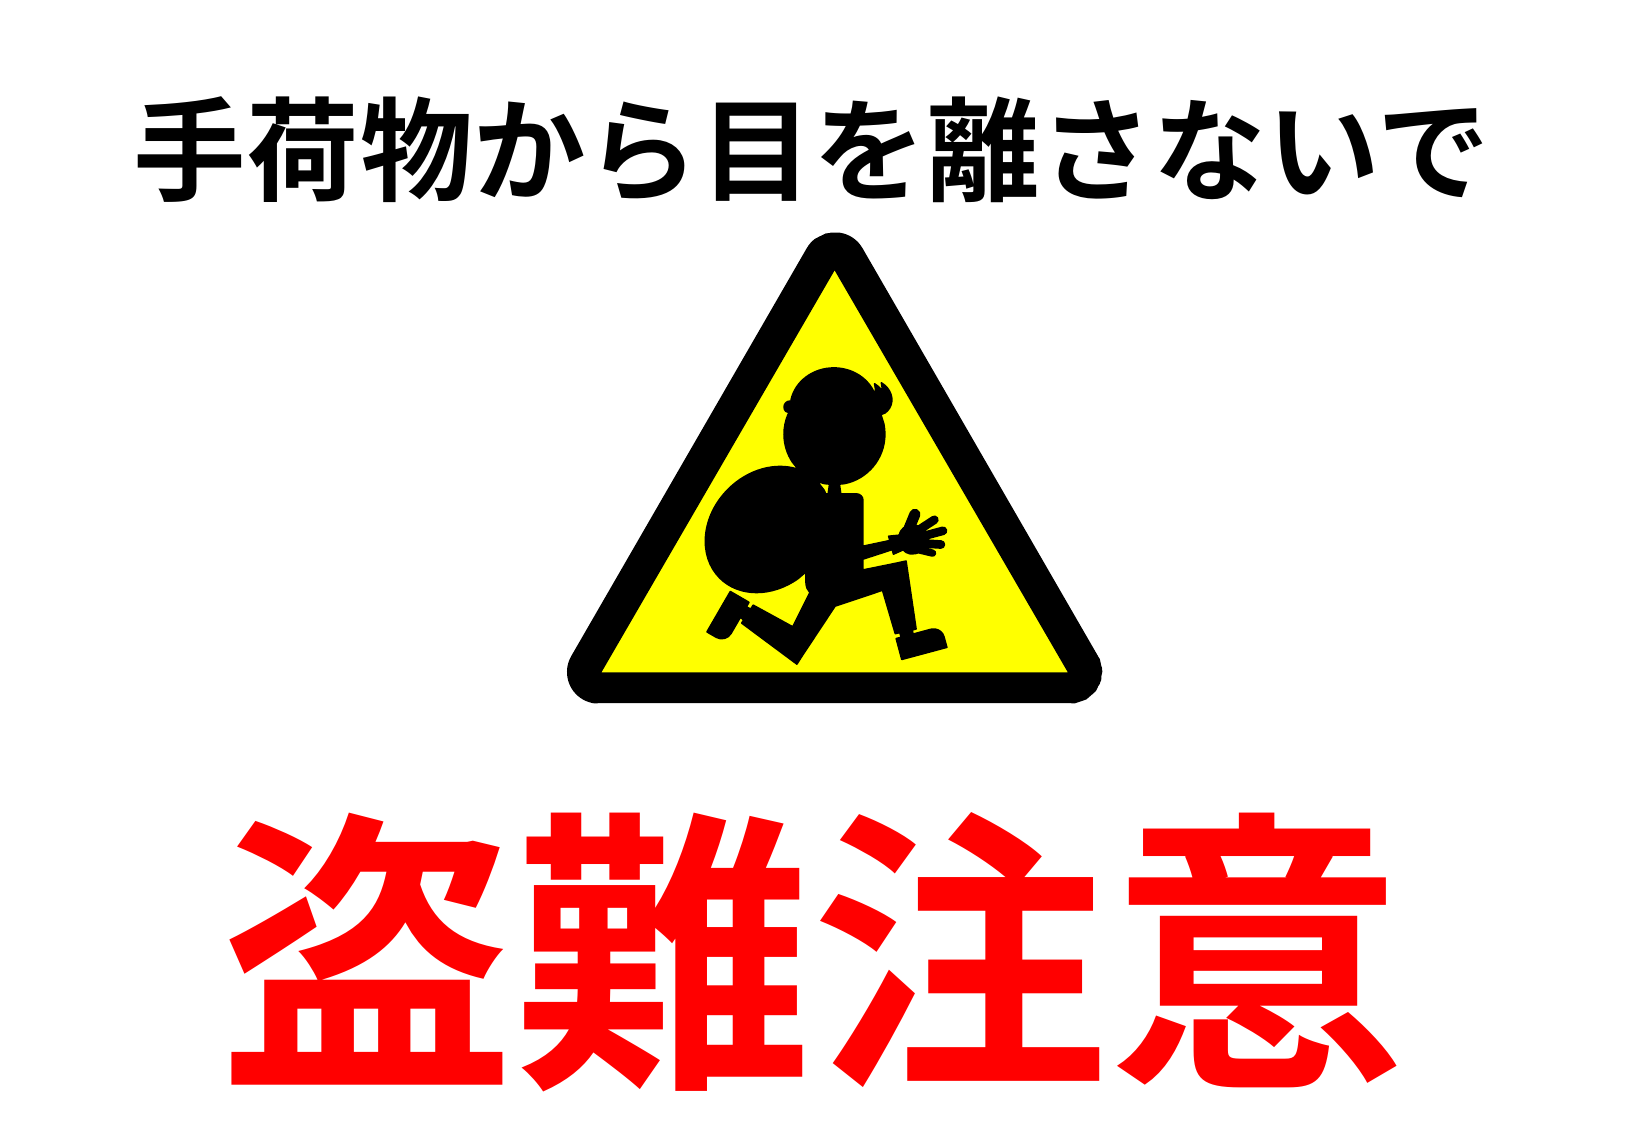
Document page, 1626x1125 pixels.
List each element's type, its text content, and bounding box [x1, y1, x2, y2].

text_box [567, 233, 1102, 703]
text_box 盗難注意 [0, 761, 1625, 1125]
text_box 手荷物から目を離さないで [0, 73, 1625, 223]
